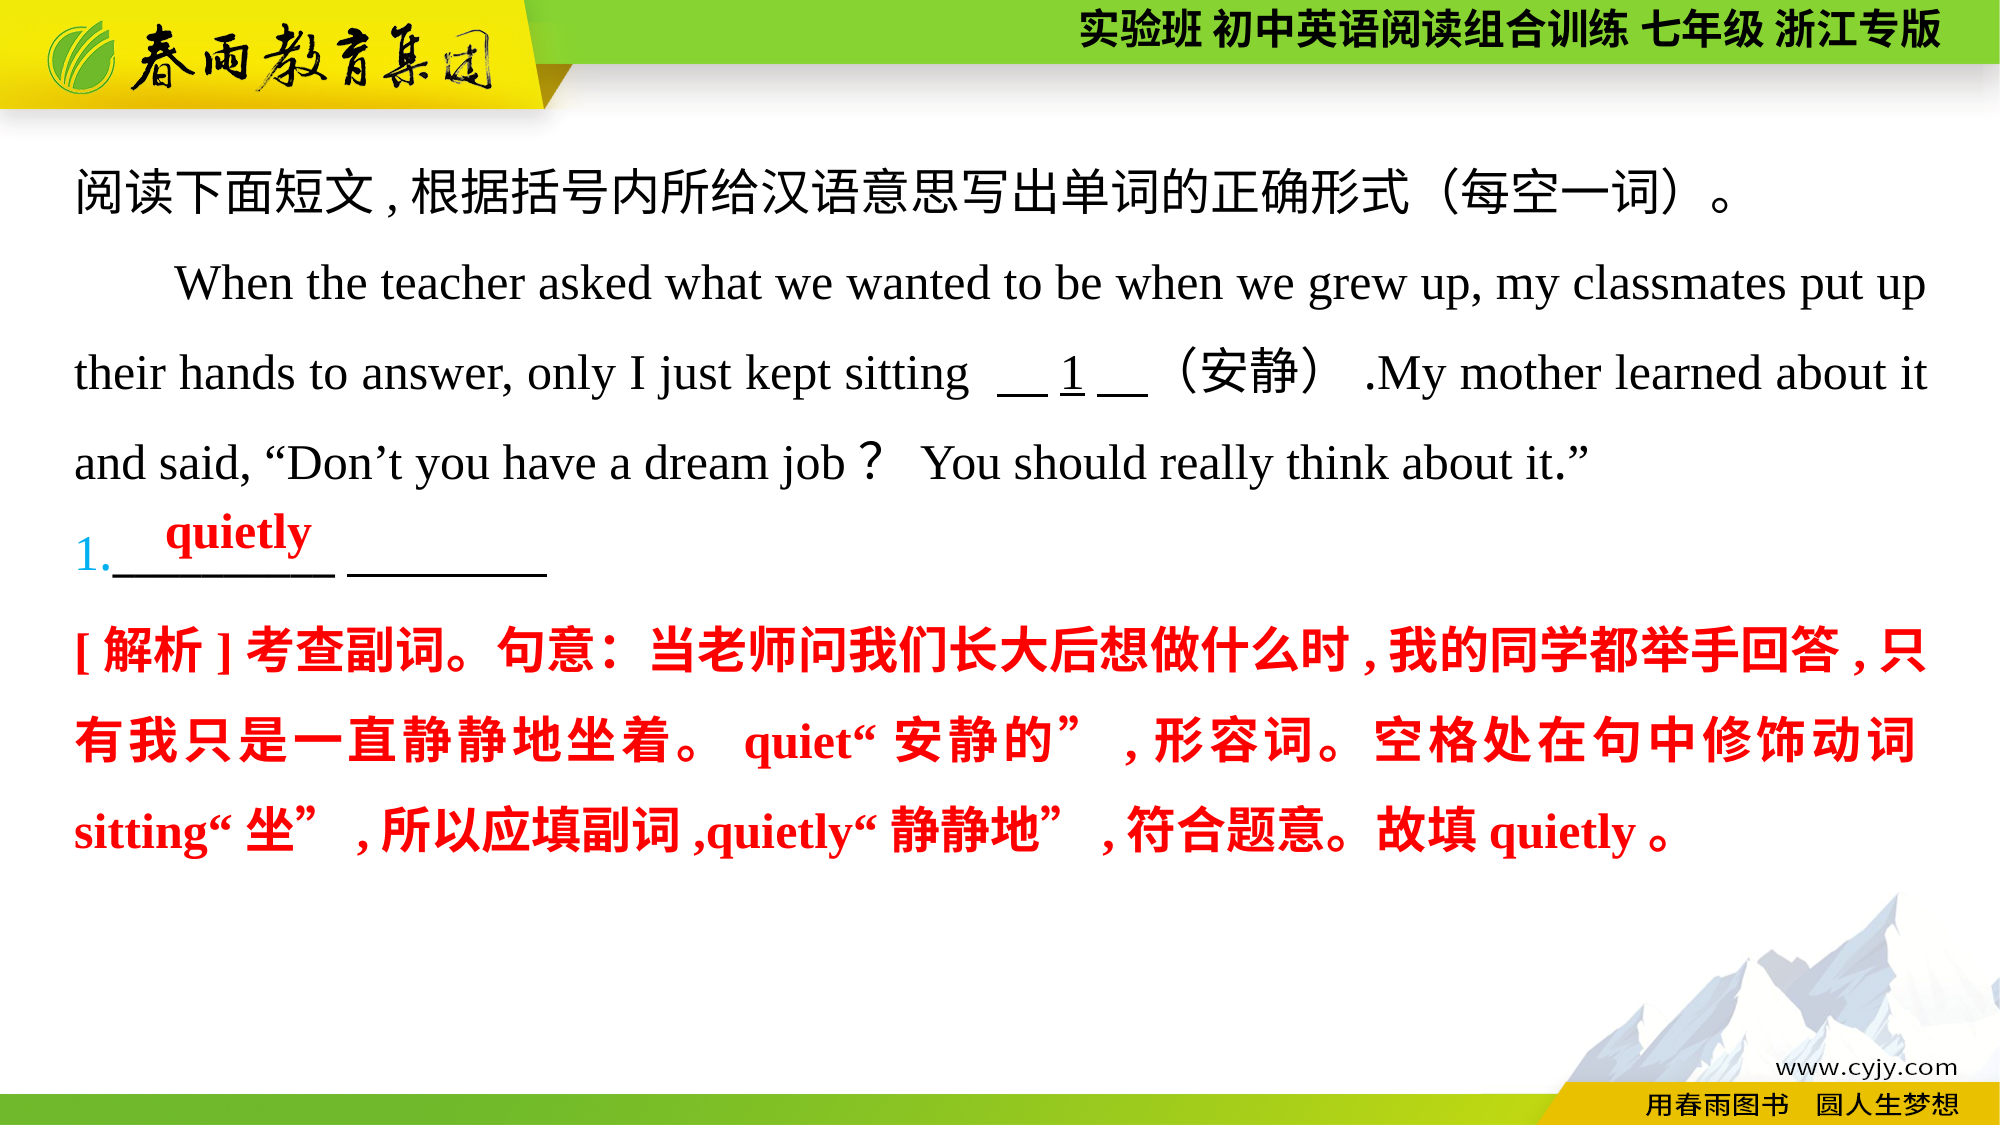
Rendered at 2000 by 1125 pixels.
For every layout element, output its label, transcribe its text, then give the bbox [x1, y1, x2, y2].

text_box [解析]考查副词。句意：当老师问我们长大后想做什么时,我的同学都举手回答,只有我只是一直静静地坐着。quiet“安静的”,形容词。空格处在句中修饰动词sitting“坐”,所以应填副词,quietly“静静地”,符合题意。故填quietly。 [59, 581, 1944, 867]
text_box quietly [150, 491, 328, 567]
list 阅读下面短文,根据括号内所给汉语意思写出单词的正确形式（每空一词）。 When the teacher asked what we wanted to be when we grew up, my classmates put up their hands to answer, only I just kept sitting 1 （安静）.My mother learned about it and said, “Don’t you have a dream job？You should really think about it.” 1.__________ [59, 122, 1944, 581]
picture [0, 0, 2000, 1125]
